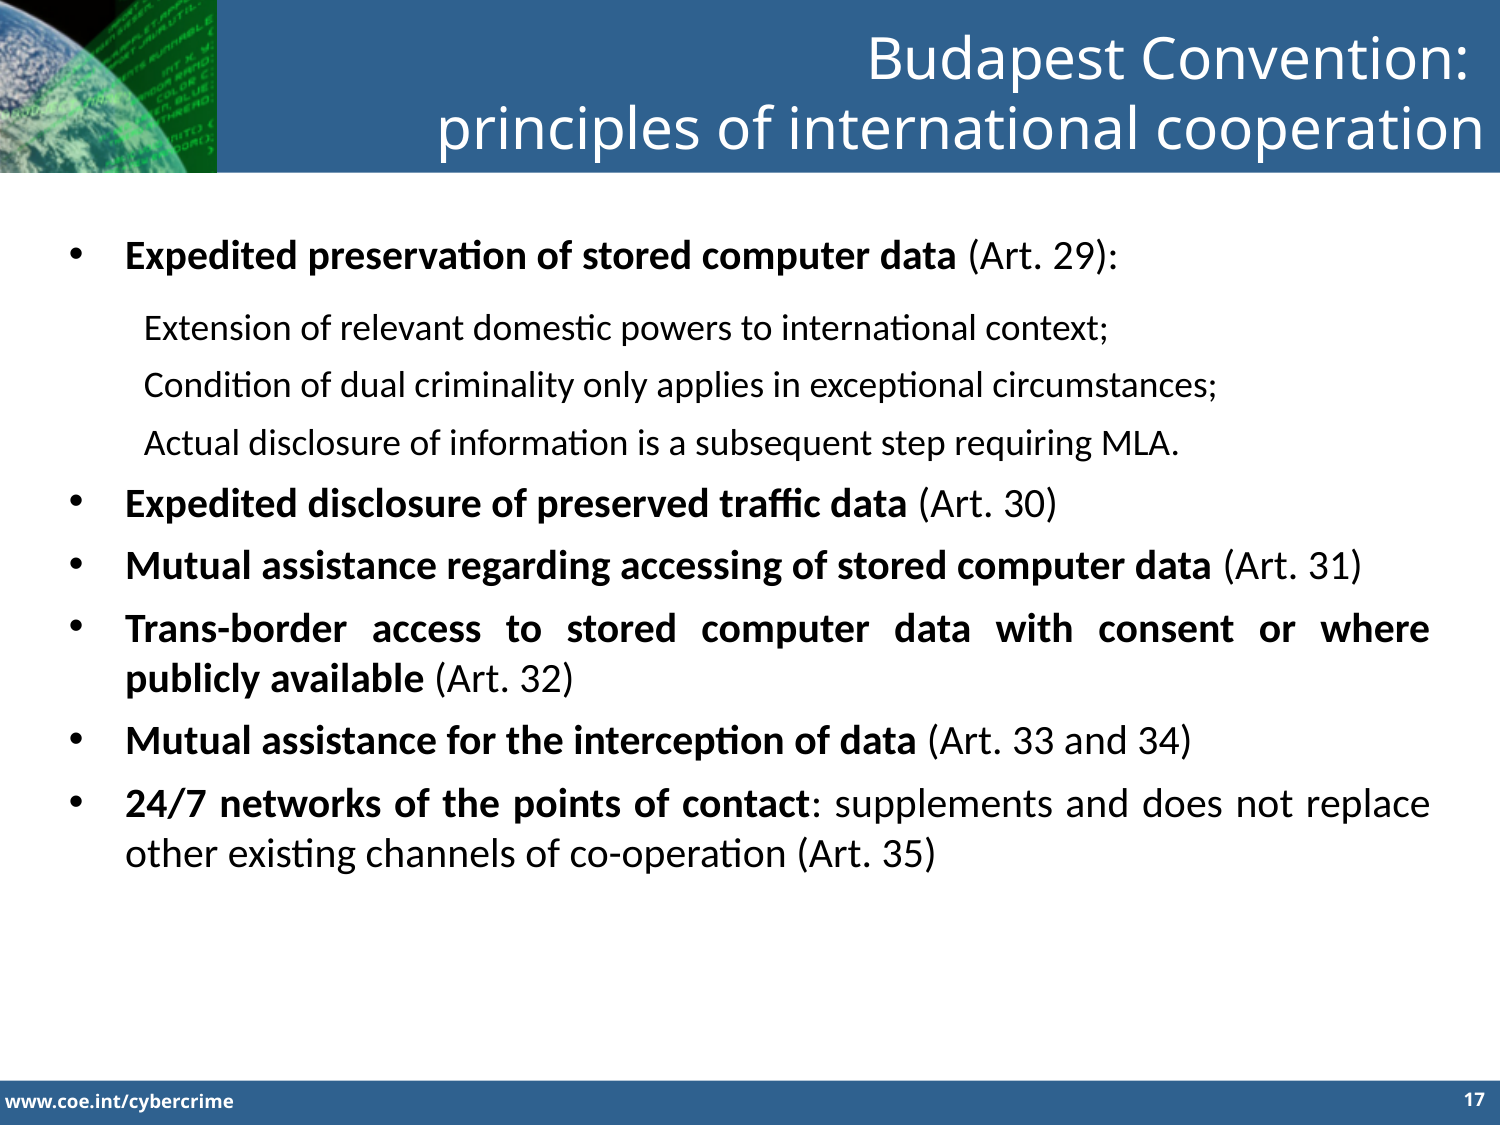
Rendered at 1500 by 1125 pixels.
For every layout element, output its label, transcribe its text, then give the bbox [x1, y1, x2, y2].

text_box Budapest Convention: principles of international cooperation [200, 14, 1500, 169]
picture [0, 1, 217, 173]
text_box Expedited preservation of stored computer data (Art. 29): Extension of relevant domestic powers to international context; Condition of dual criminality only applies in exceptional circumstances; Actual disclosure of information is a subsequent step requiring MLA. Expedited disclosure of preserved traffic data (Art. 30) Mutual assistance regarding accessing of stored computer data (Art. 31) Trans-border access to stored computer data with consent or where publicly available (Art. 32) Mutual assistance for the interception of data (Art. 33 and 34) 24/7 networks of the points of contact: supplements and does not replace other existing channels of co-operation (Art. 35) [54, 220, 1446, 883]
slide_number 17 [1149, 1079, 1500, 1125]
